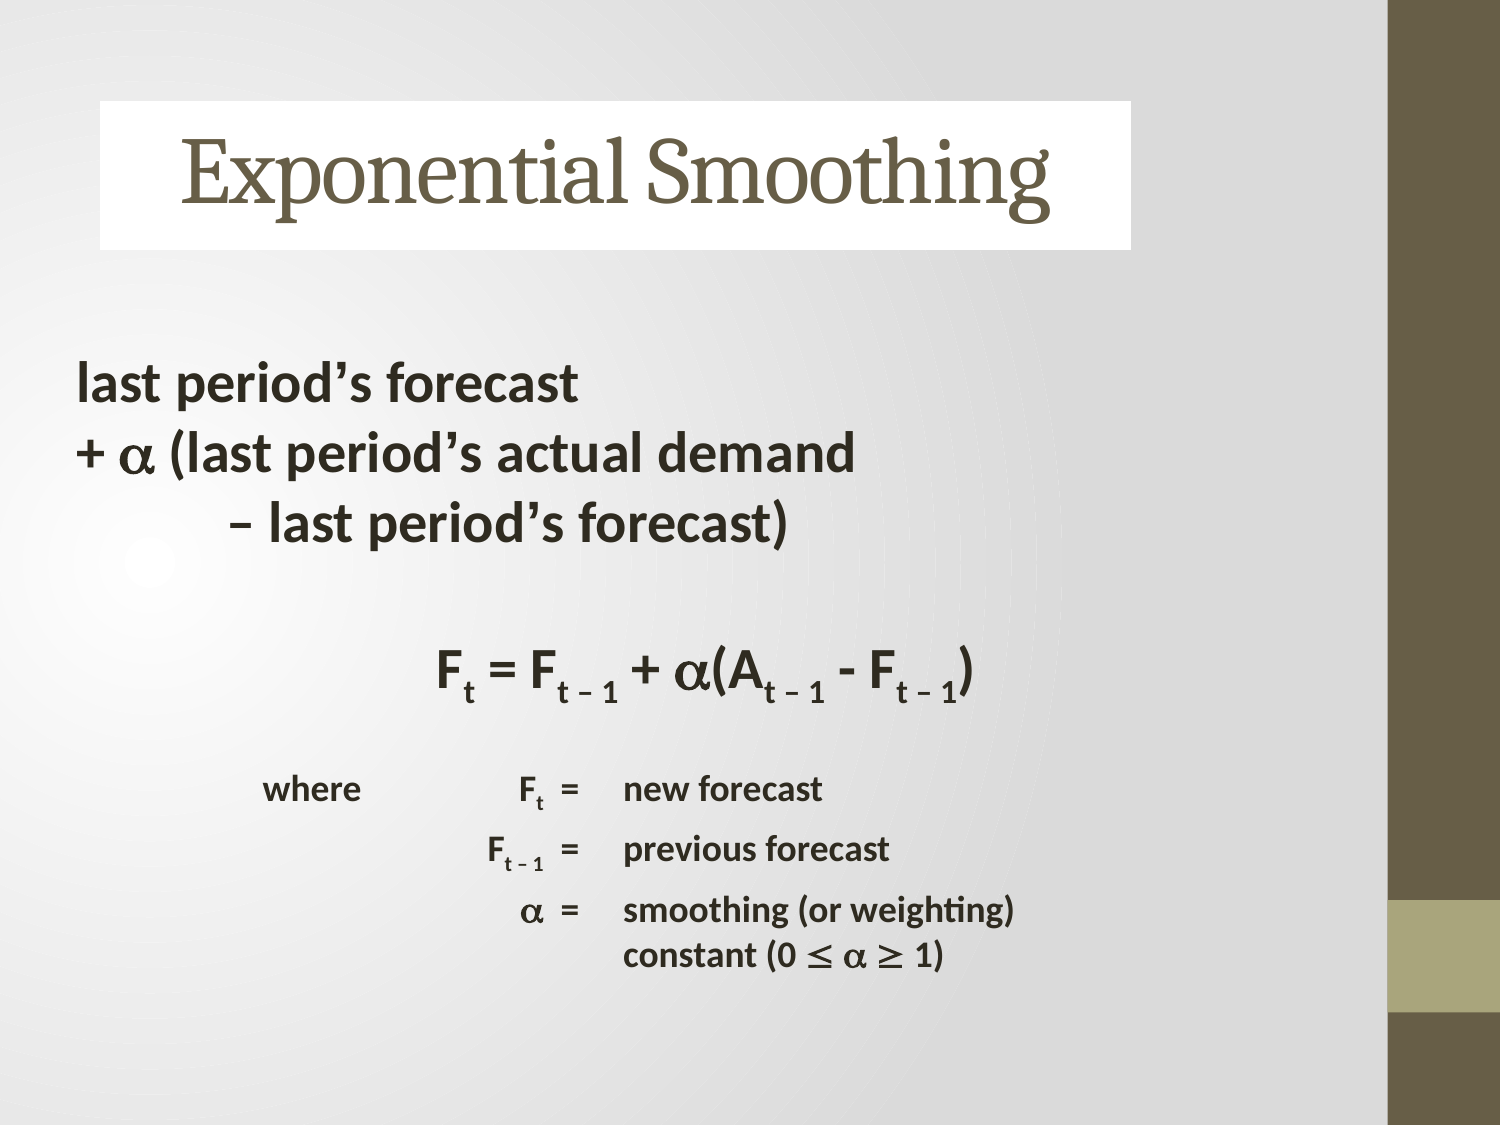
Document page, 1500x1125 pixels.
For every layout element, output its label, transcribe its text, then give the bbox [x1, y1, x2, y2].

text_box Ft = Ft – 1 + a(At – 1 - Ft – 1) [421, 623, 991, 718]
title Exponential Smoothing [100, 101, 1131, 250]
text_box New forecast = last period’s forecast + a (last period’s actual demand – last period’s forecast) [0, 337, 1500, 562]
text_box where Ft = new forecast Ft – 1 = previous forecast a = smoothing (or weighting) constant (0  a  1) [247, 756, 1040, 983]
